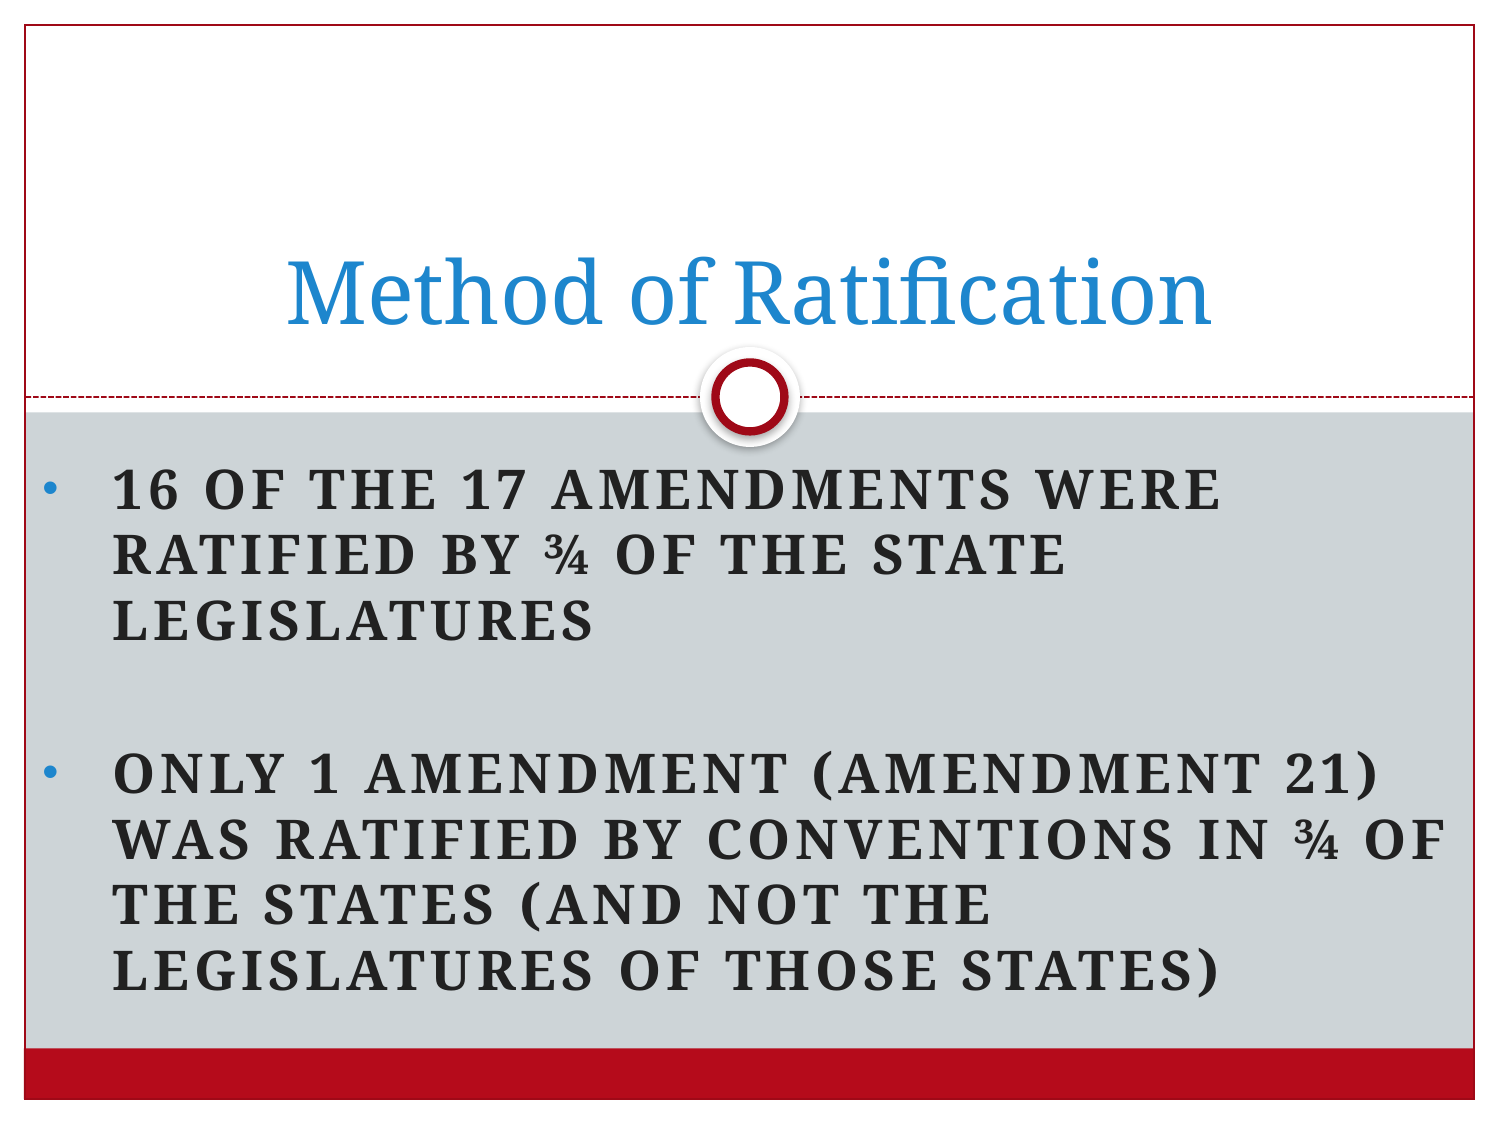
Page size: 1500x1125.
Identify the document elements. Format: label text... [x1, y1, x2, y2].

subtitle 16 of the 17 Amendments were ratified by ¾ of the state legislatures Only 1 amendment (amendment 21) was ratified by conventions in ¾ of the states (and not the legislatures of those states) [27, 447, 1471, 1012]
title Method of Ratification [112, 62, 1388, 350]
